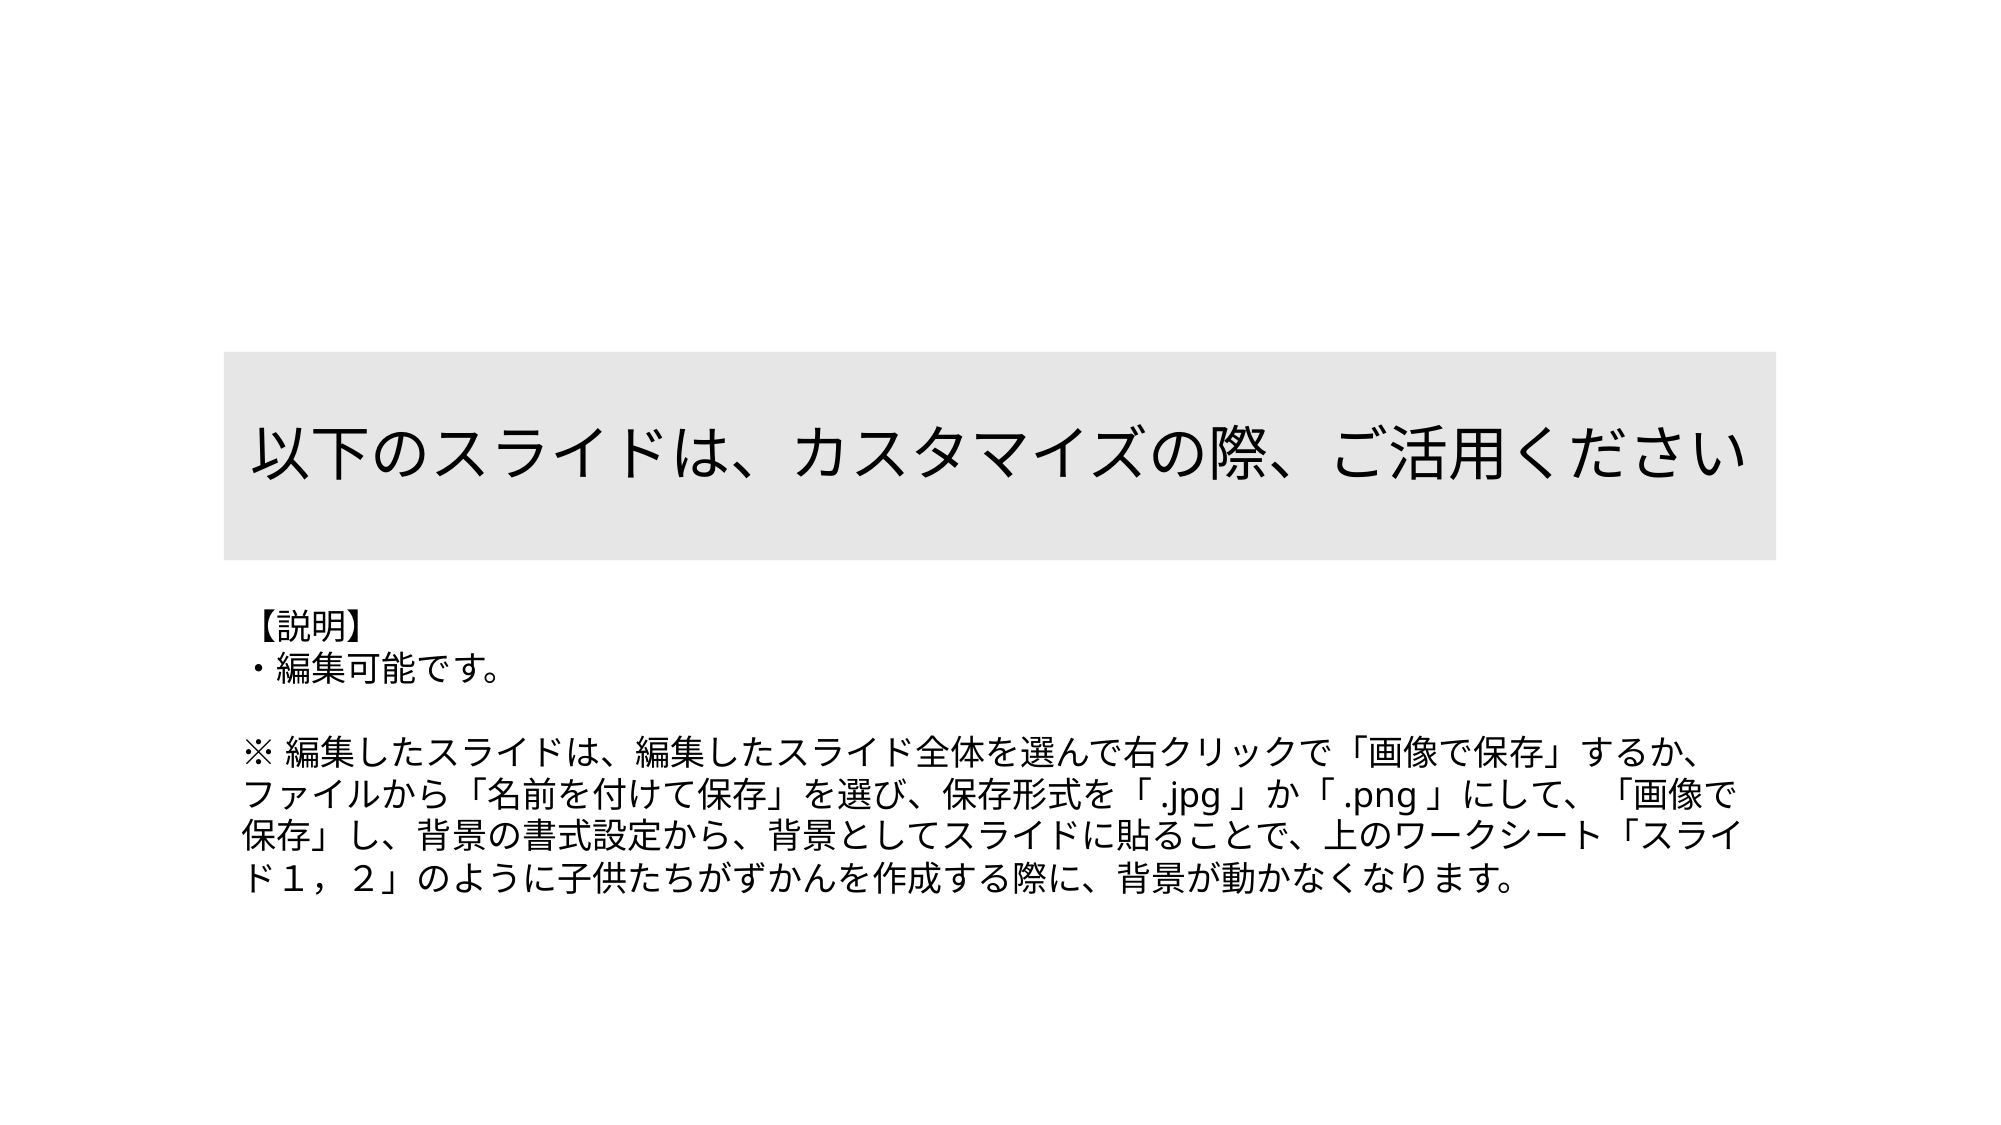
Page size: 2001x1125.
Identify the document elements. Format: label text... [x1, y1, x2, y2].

text_box 【説明】 ・編集可能です。 ※編集したスライドは、編集したスライド全体を選んで右クリックで「画像で保存」するか、ファイルから「名前を付けて保存」を選び、保存形式を「.jpg」か「.png」にして、「画像で保存」し、背景の書式設定から、背景としてスライドに貼ることで、上のワークシート「スライド１，２」のように子供たちがずかんを作成する際に、背景が動かなくなります。​ [223, 595, 1777, 907]
title 以下のスライドは、カスタマイズの際、ご活用ください [223, 351, 1777, 561]
